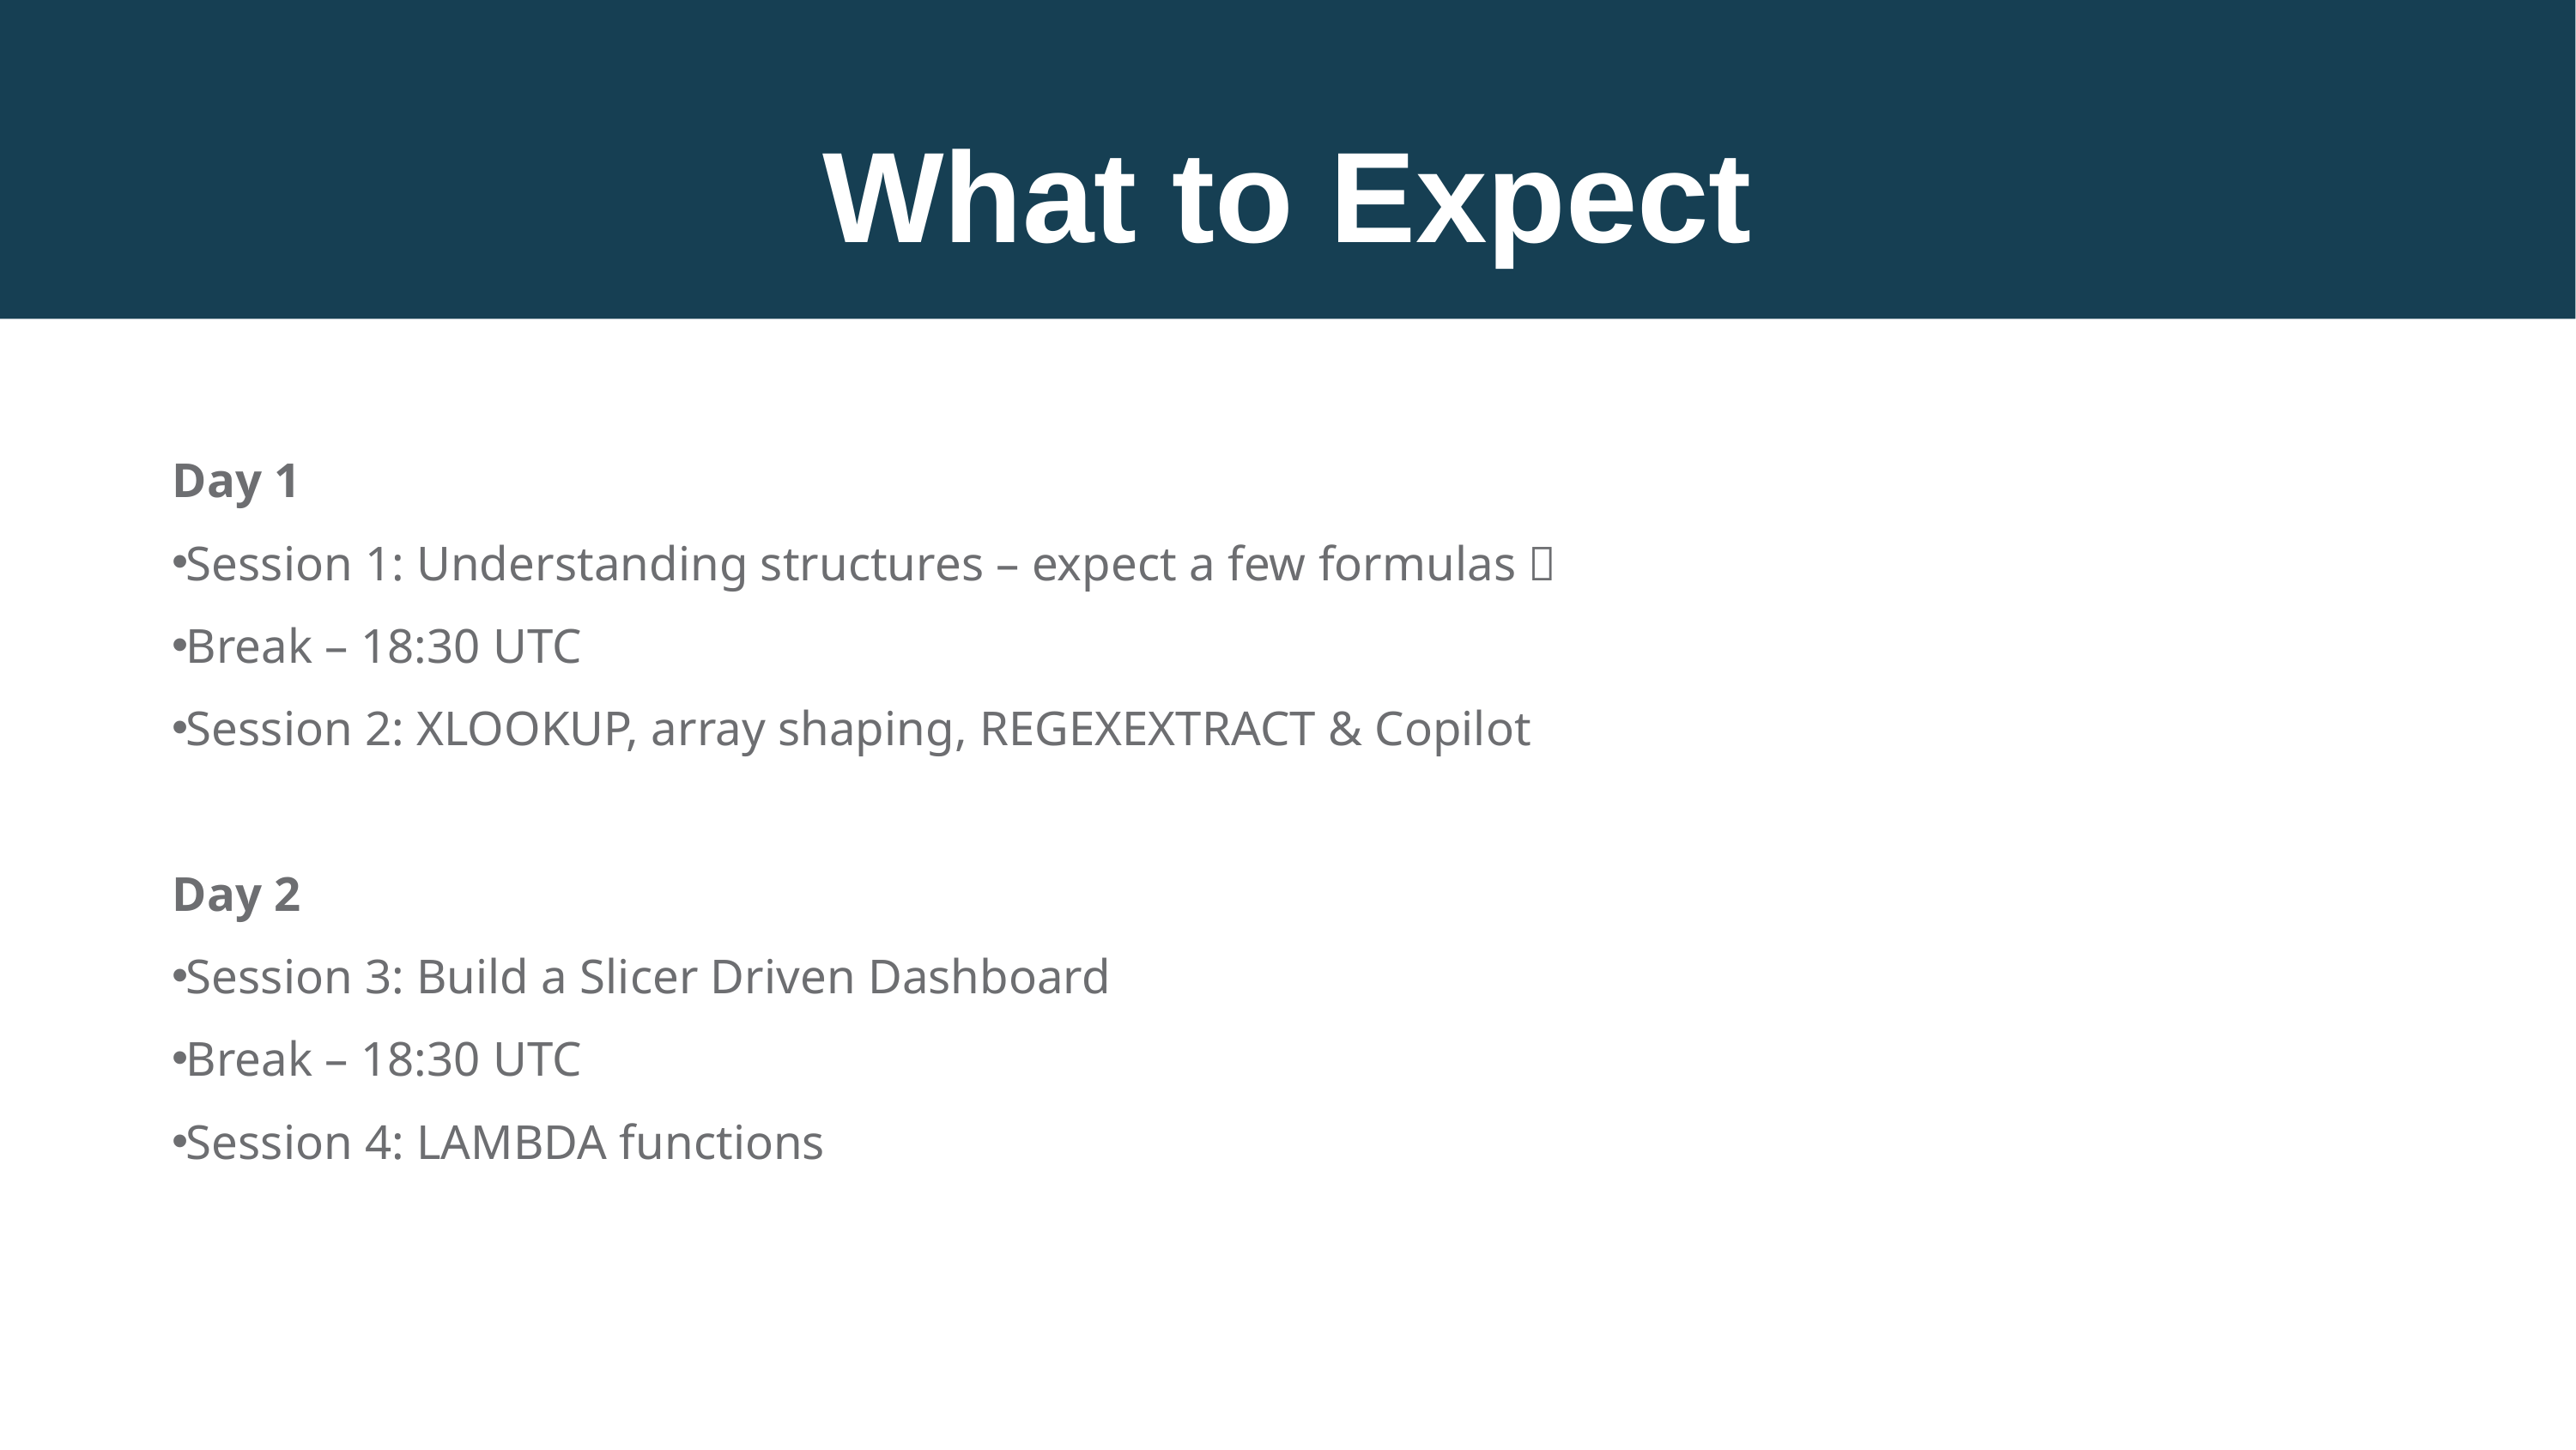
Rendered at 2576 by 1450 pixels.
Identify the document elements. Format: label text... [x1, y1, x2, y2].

text_box Day 1 Session 1: Understanding structures – expect a few formulas 🫢 Break – 18:30 UTC Session 2: XLOOKUP, array shaping, REGEXEXTRACT & Copilot Day 2 Session 3: Build a Slicer Driven Dashboard Break – 18:30 UTC Session 4: LAMBDA functions [121, 440, 2343, 1175]
title What to Expect [96, 65, 2480, 269]
